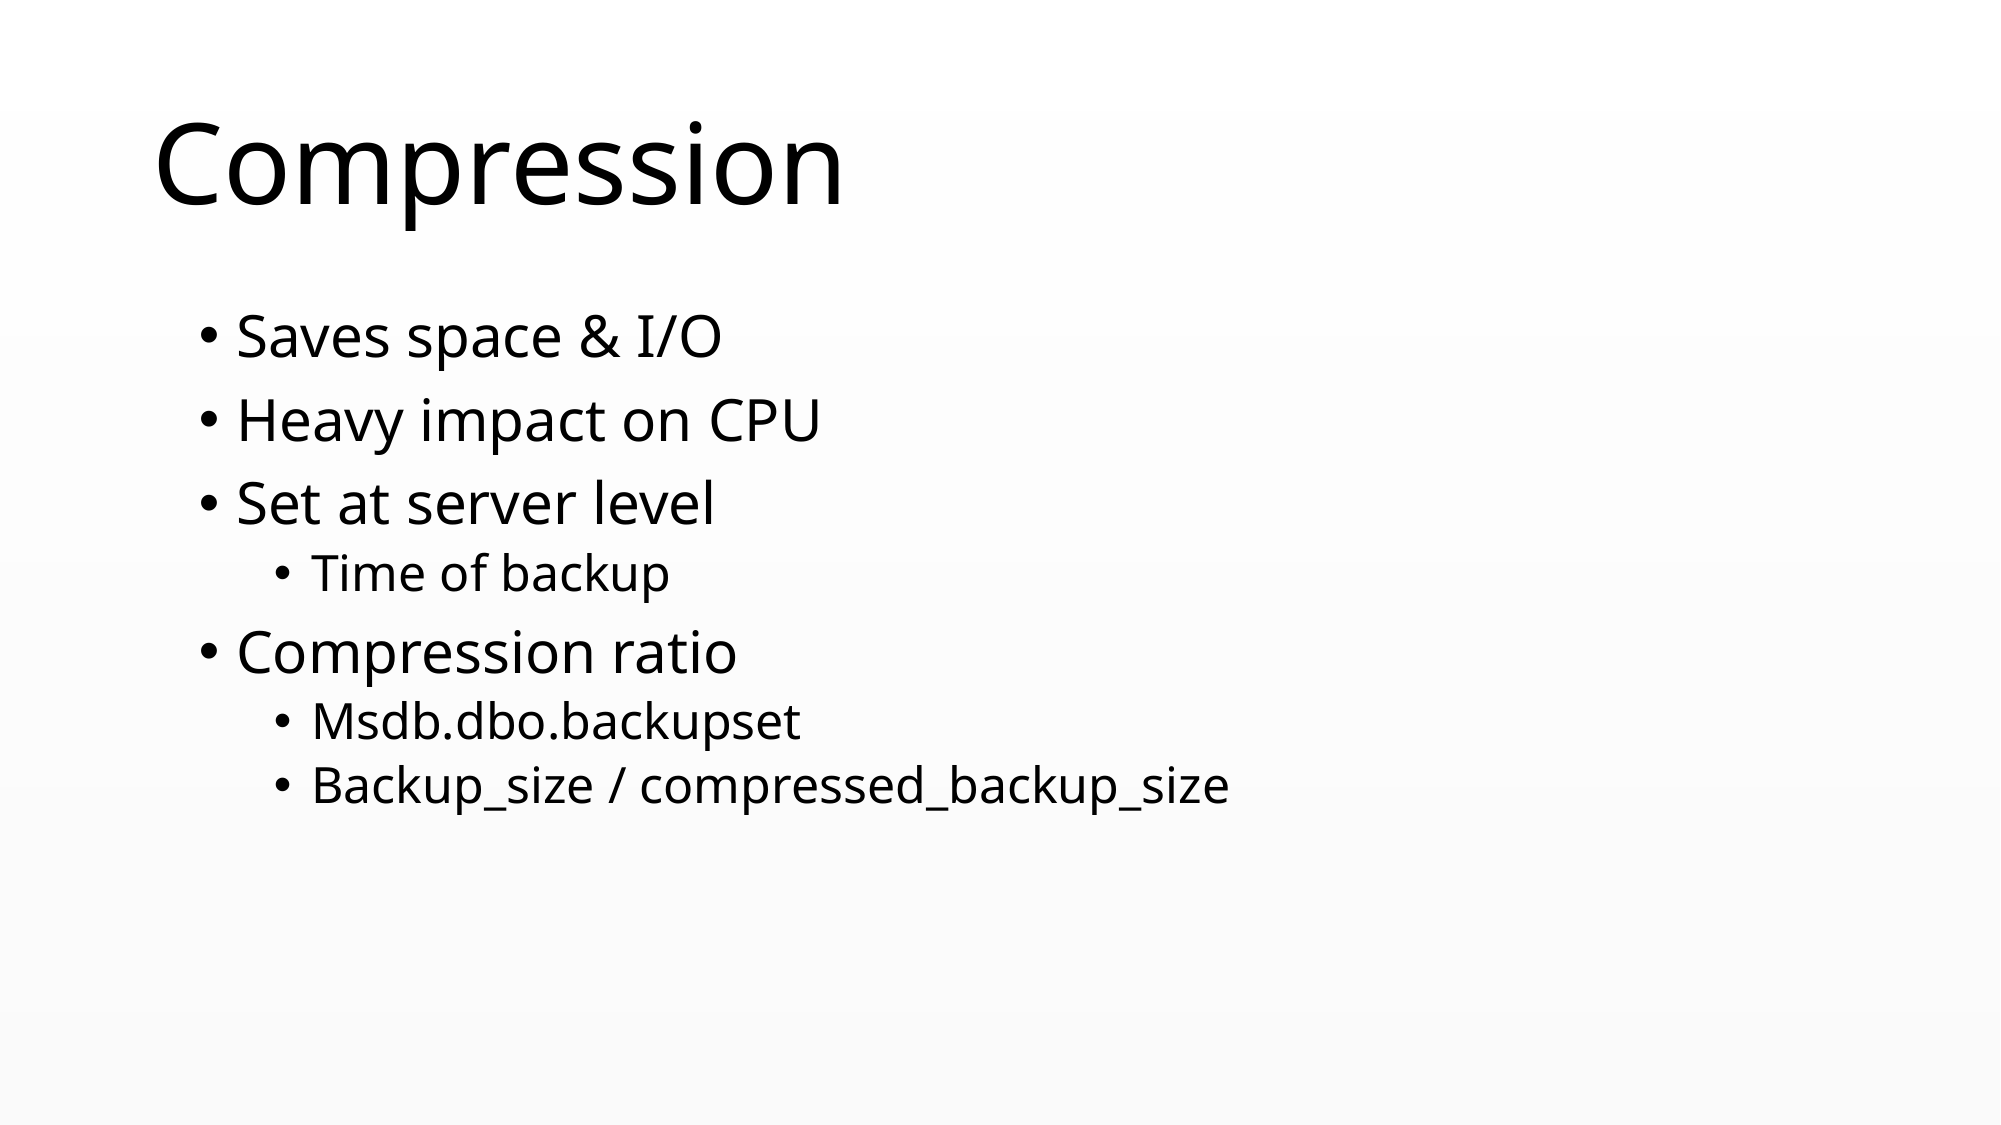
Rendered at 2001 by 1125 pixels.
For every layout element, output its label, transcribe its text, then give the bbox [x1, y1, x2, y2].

title Compression [137, 59, 1863, 278]
list Saves space & I/O Heavy impact on CPU Set at server level Time of backup Compression ratio Msdb.dbo.backupset Backup_size / compressed_backup_size [183, 299, 1863, 1014]
